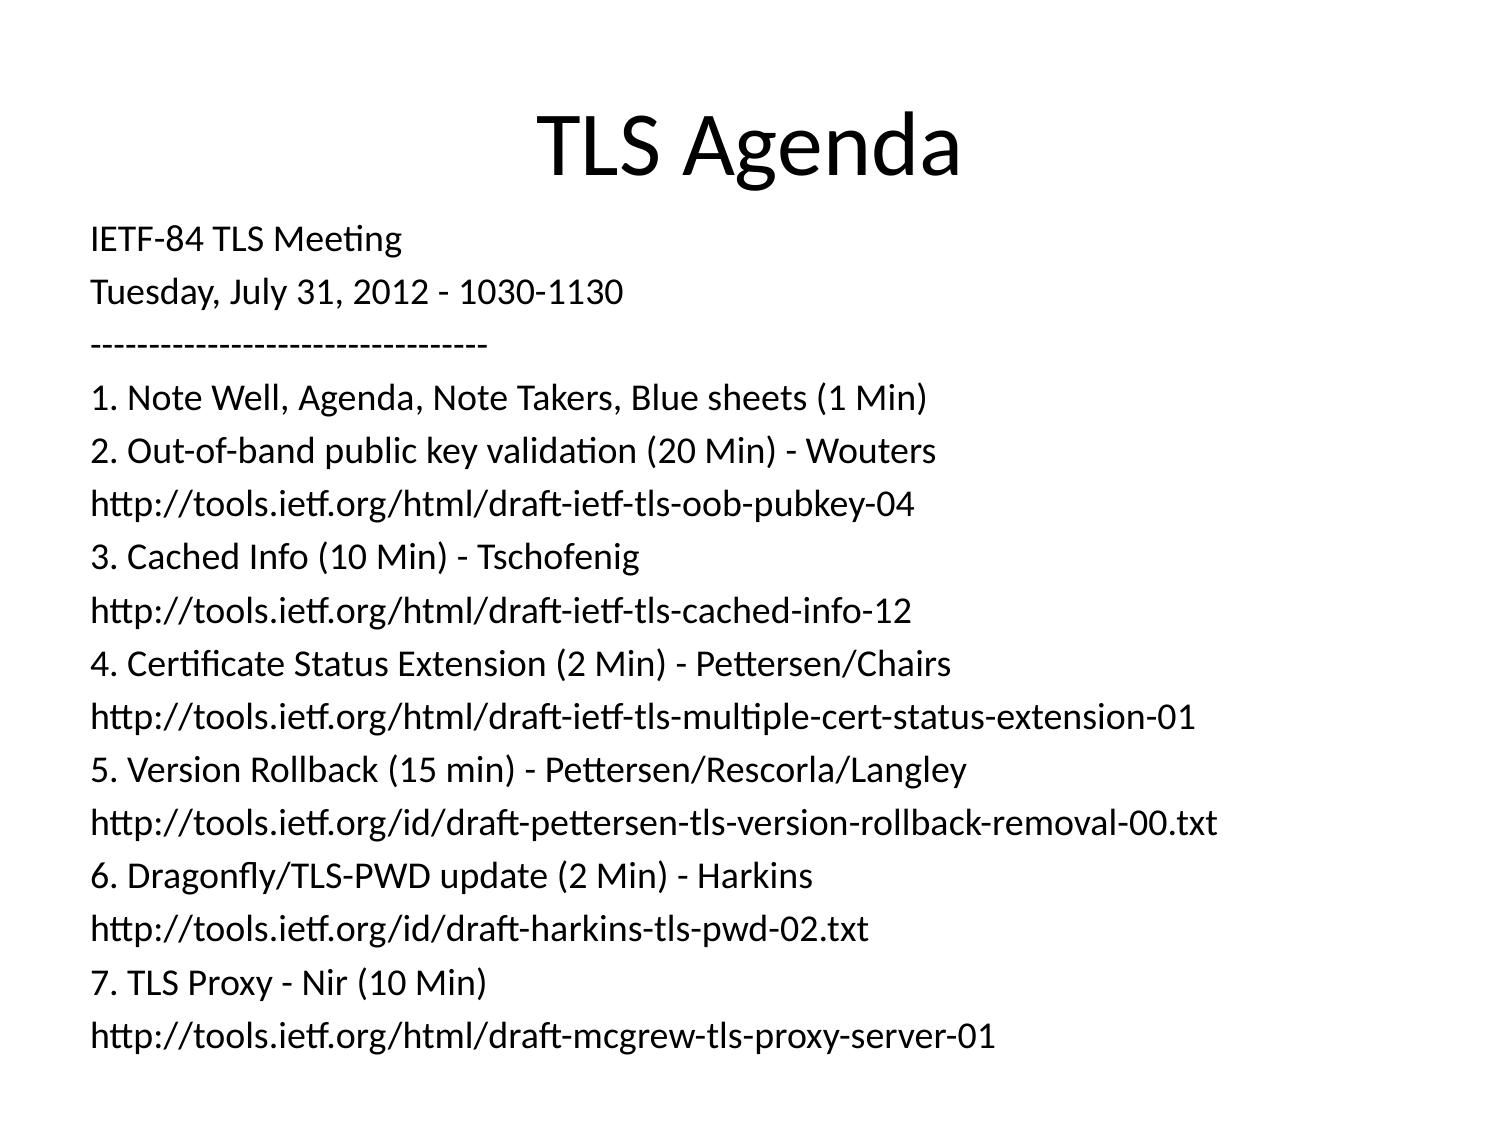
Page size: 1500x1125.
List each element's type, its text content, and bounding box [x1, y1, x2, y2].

list IETF-84 TLS Meeting Tuesday, July 31, 2012 - 1030-1130 ---------------------------------- 1. Note Well, Agenda, Note Takers, Blue sheets (1 Min) 2. Out-of-band public key validation (20 Min) - Wouters http://tools.ietf.org/html/draft-ietf-tls-oob-pubkey-04 3. Cached Info (10 Min) - Tschofenig http://tools.ietf.org/html/draft-ietf-tls-cached-info-12 4. Certificate Status Extension (2 Min) - Pettersen/Chairs http://tools.ietf.org/html/draft-ietf-tls-multiple-cert-status-extension-01 5. Version Rollback (15 min) - Pettersen/Rescorla/Langley http://tools.ietf.org/id/draft-pettersen-tls-version-rollback-removal-00.txt 6. Dragonfly/TLS-PWD update (2 Min) - Harkins http://tools.ietf.org/id/draft-harkins-tls-pwd-02.txt 7. TLS Proxy - Nir (10 Min) http://tools.ietf.org/html/draft-mcgrew-tls-proxy-server-01 [75, 205, 1500, 1068]
title TLS Agenda [75, 45, 1425, 205]
